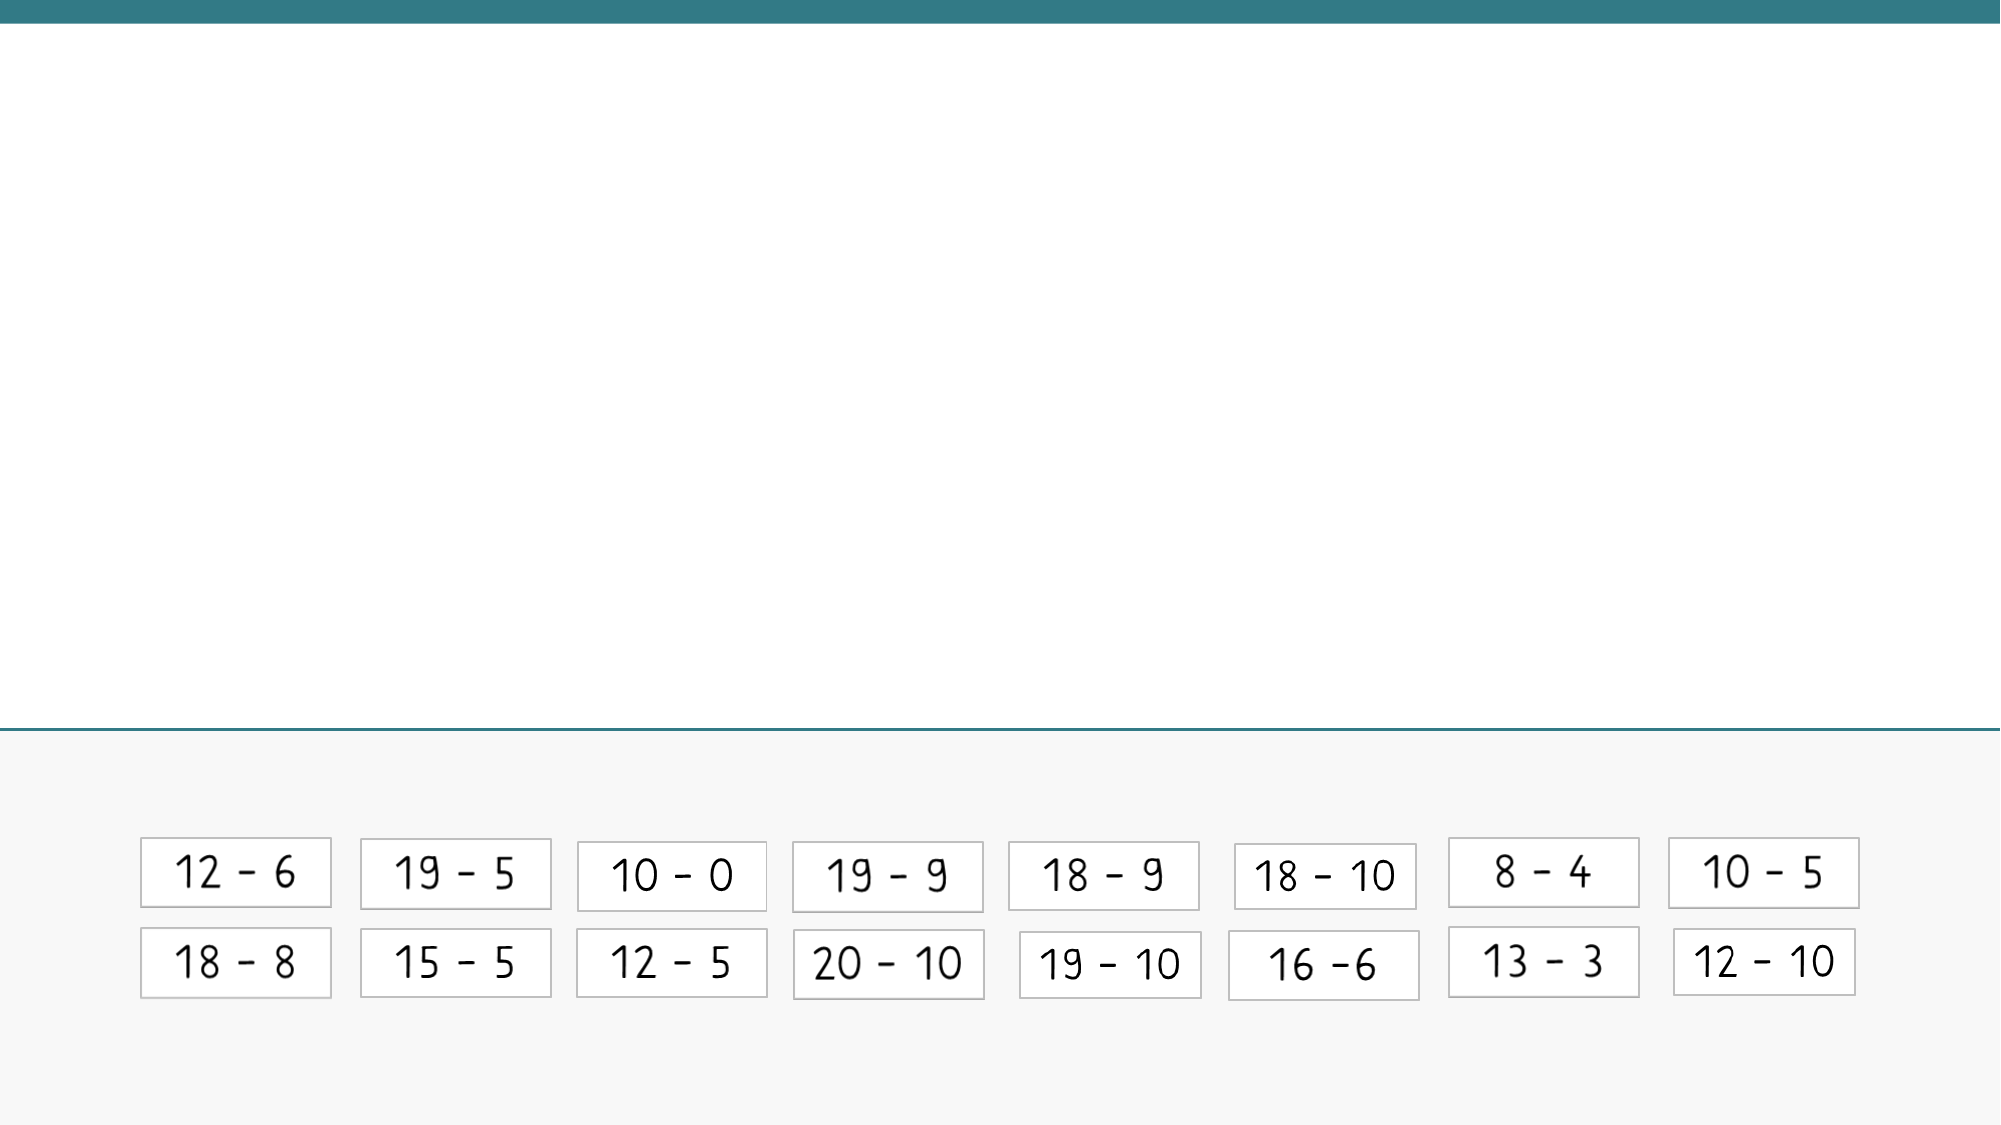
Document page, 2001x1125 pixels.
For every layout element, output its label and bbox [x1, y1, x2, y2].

picture [360, 838, 552, 1017]
picture [140, 837, 332, 1017]
picture [576, 840, 768, 1017]
picture [1228, 842, 1420, 928]
picture [1448, 837, 1640, 1016]
picture [1008, 840, 1205, 1016]
picture [1228, 929, 1420, 1020]
picture [1668, 928, 1860, 1013]
picture [787, 840, 989, 1018]
picture [1668, 837, 1860, 927]
